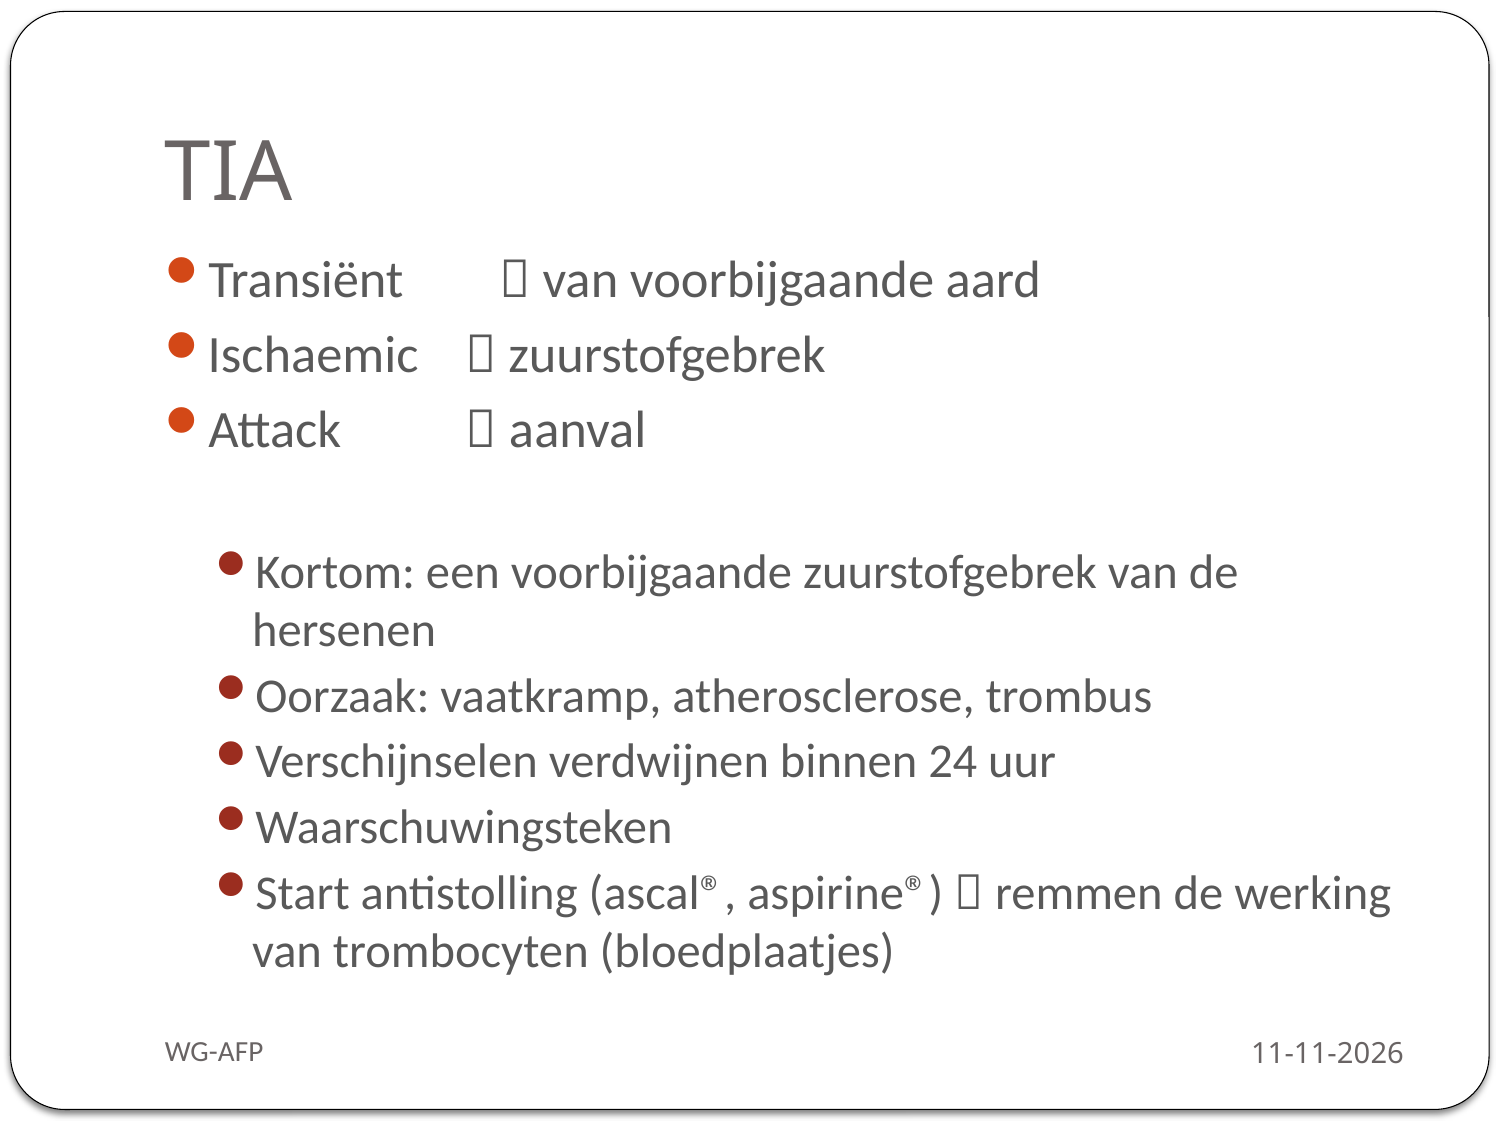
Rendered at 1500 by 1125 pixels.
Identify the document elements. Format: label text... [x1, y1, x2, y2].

list Transiënt  van voorbijgaande aard Ischaemic  zuurstofgebrek Attack  aanval Kortom: een voorbijgaande zuurstofgebrek van de hersenen Oorzaak: vaatkramp, atherosclerose, trombus Verschijnselen verdwijnen binnen 24 uur Waarschuwingsteken Start antistolling (ascal®, aspirine®)  remmen de werking van trombocyten (bloedplaatjes) [150, 237, 1425, 988]
title TIA [150, 45, 1425, 233]
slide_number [1012, 1015, 1419, 1094]
footer WG-AFP [150, 1012, 800, 1088]
